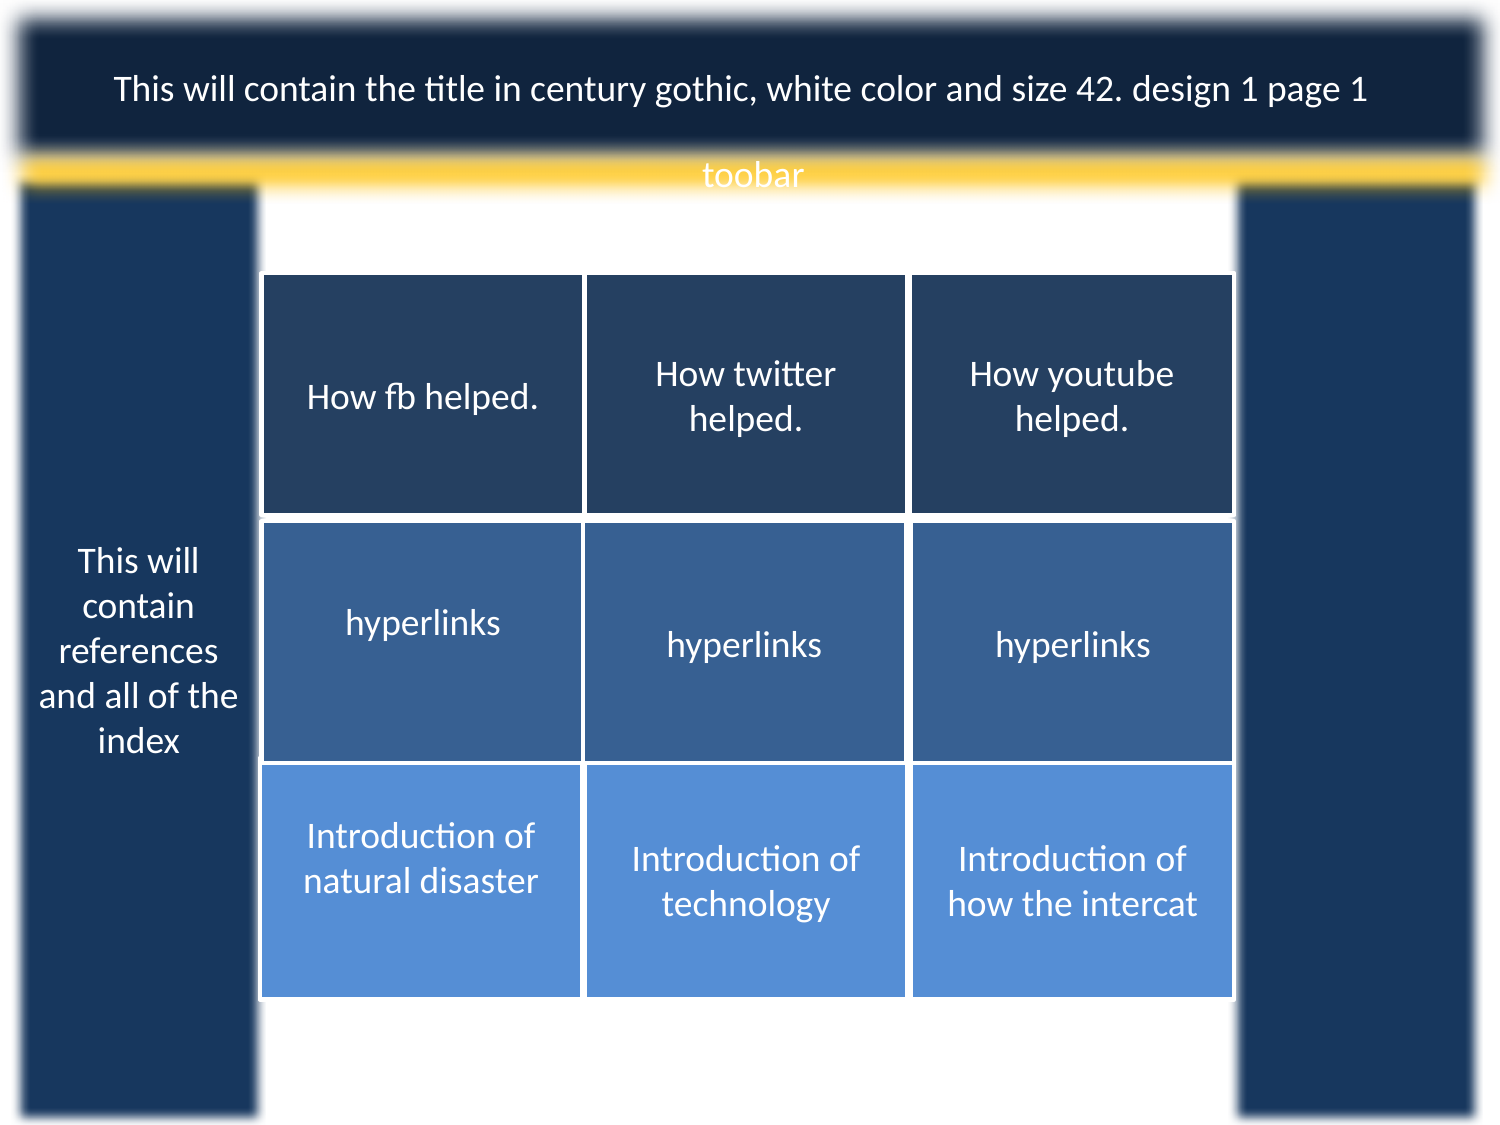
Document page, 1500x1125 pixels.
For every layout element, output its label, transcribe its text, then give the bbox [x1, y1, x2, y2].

text_box Introduction of technology [582, 756, 909, 1002]
text_box [1244, 202, 1469, 1111]
text_box Introduction of natural disaster [258, 756, 582, 1002]
text_box This will contain the title in century gothic, white color and size 42. design 1 page 1 [34, 34, 1468, 140]
text_box pic [29, 30, 1472, 144]
text_box How youtube helped. [908, 271, 1236, 517]
text_box Information about technology and how they help. [26, 27, 1475, 144]
text_box hyperlinks [581, 519, 908, 765]
text_box How fb helped. [259, 271, 587, 517]
text_box This will contain references and all of the index [27, 201, 252, 1111]
text_box hyperlinks [259, 519, 581, 765]
text_box Introduction of how the intercat [909, 765, 1236, 1002]
text_box How twitter helped. [587, 271, 908, 517]
text_box hyperlinks [909, 519, 1236, 765]
